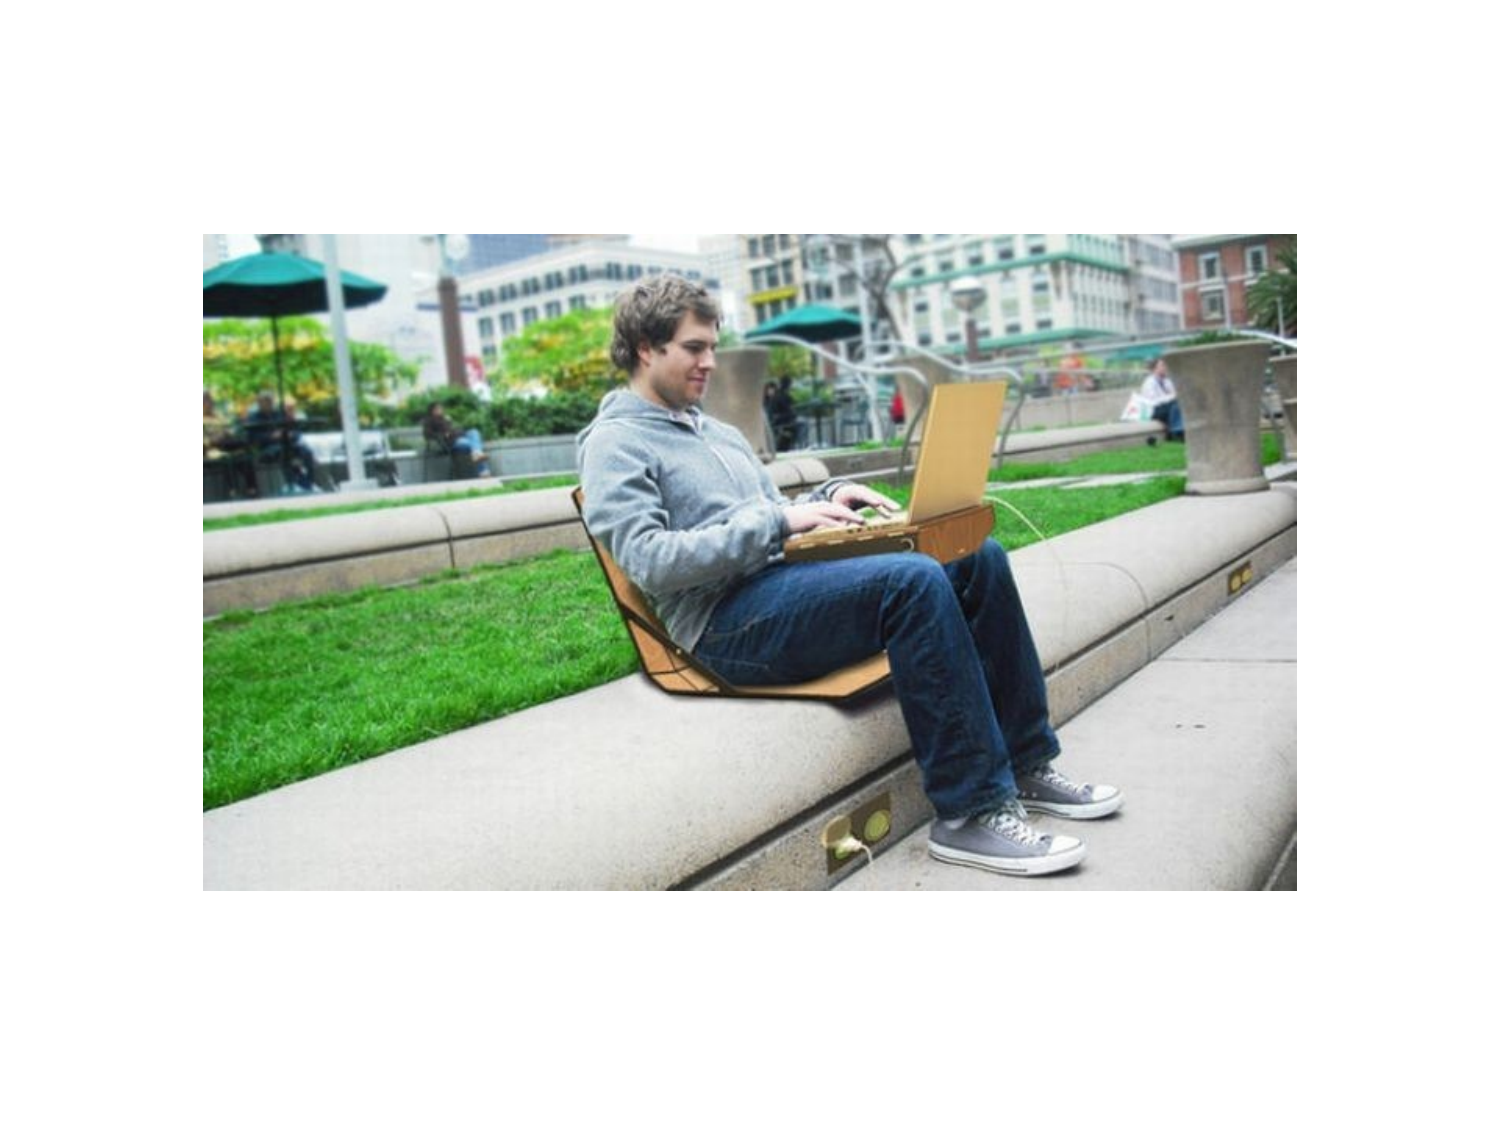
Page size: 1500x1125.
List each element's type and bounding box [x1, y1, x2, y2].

picture [202, 234, 1298, 891]
